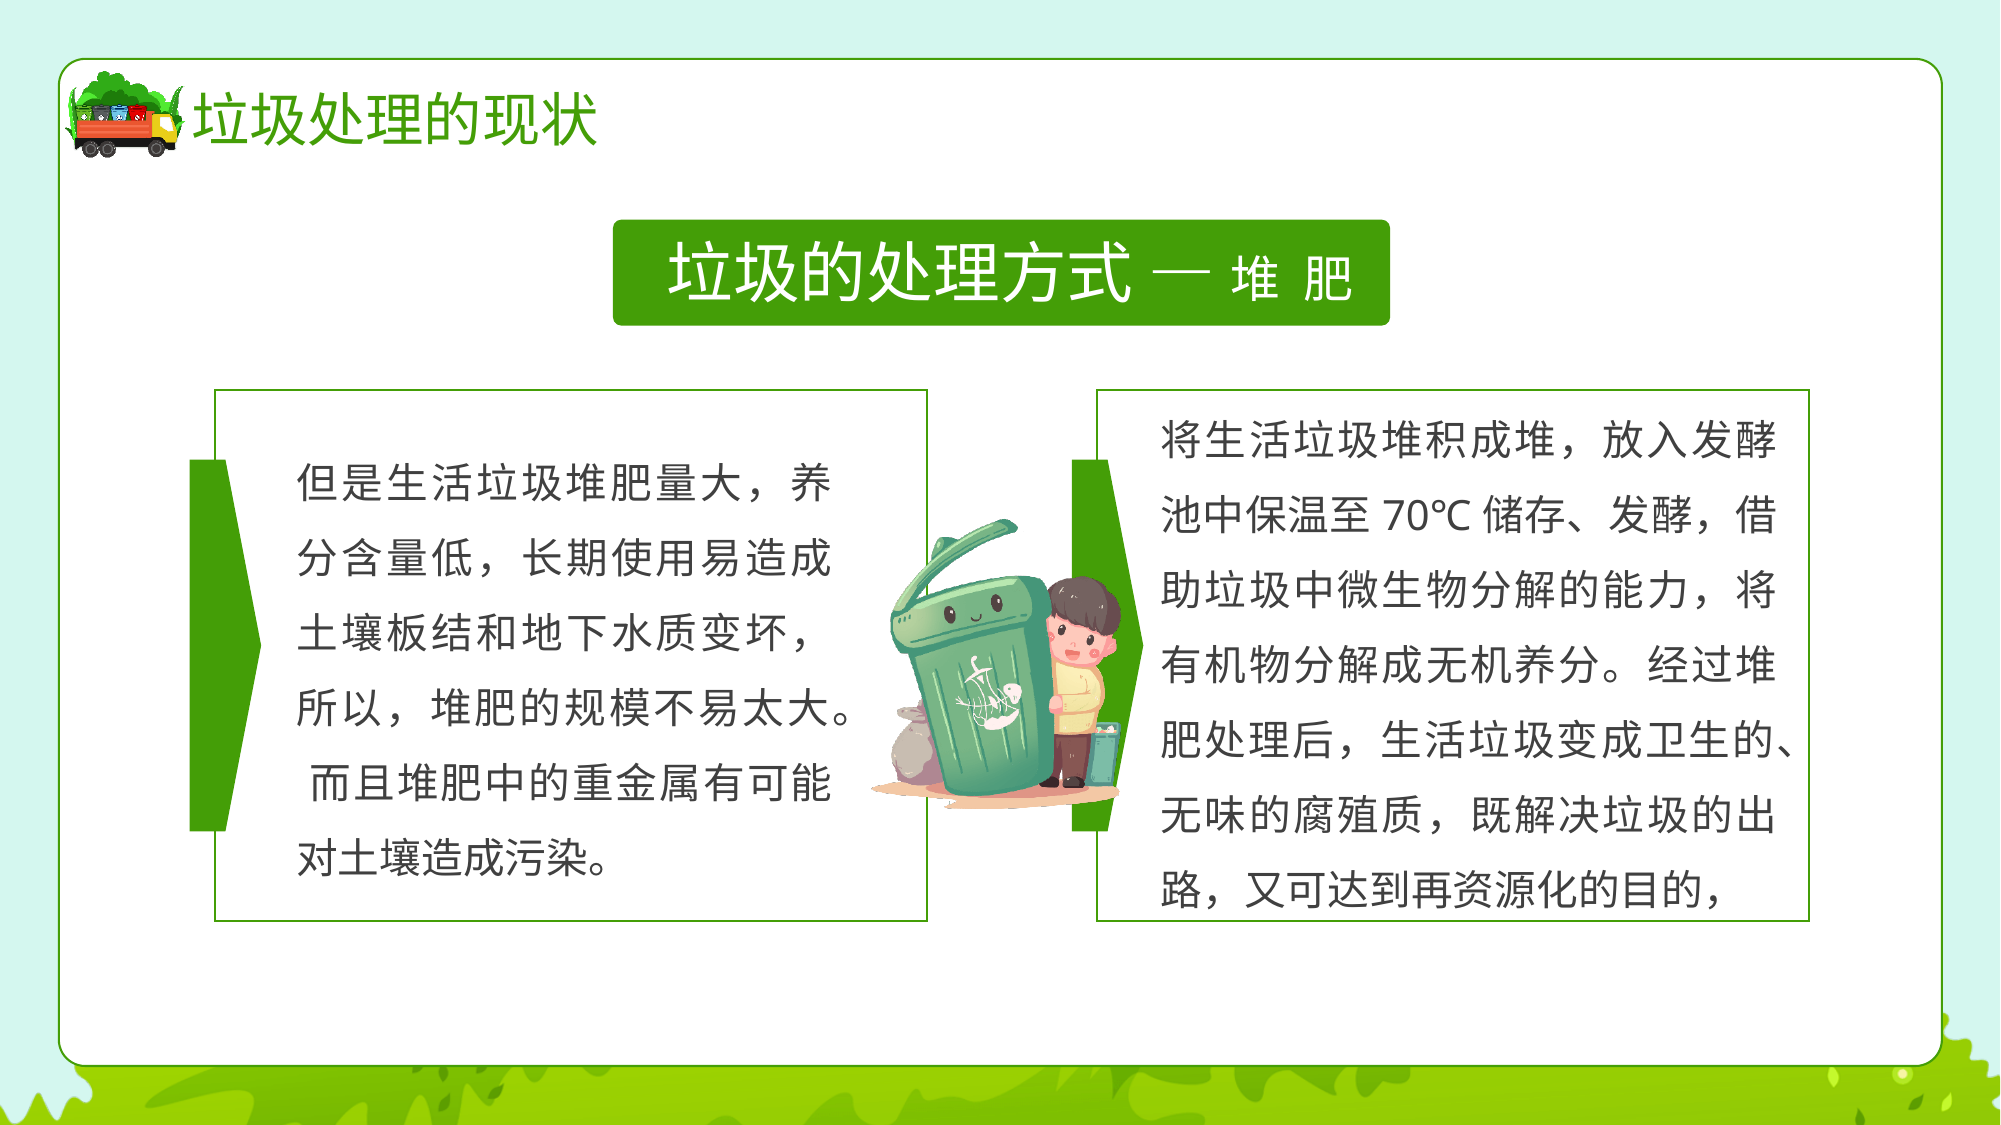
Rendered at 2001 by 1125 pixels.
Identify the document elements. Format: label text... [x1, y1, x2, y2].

picture [0, 0, 2001, 1125]
text_box [611, 218, 1392, 327]
text_box 将生活垃圾堆积成堆，放入发酵池中保温至70℃储存、发酵，借助垃圾中微生物分解的能力，将有机物分解成无机养分。经过堆肥处理后，生活垃圾变成卫生的、无味的腐殖质，既解决垃圾的出路，又可达到再资源化的目的， [1145, 381, 1792, 390]
text_box 垃圾的处理方式 — 堆 肥 [651, 222, 1368, 318]
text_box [1071, 390, 1809, 922]
text_box 垃圾处理的现状 [176, 75, 614, 161]
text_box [189, 390, 927, 922]
